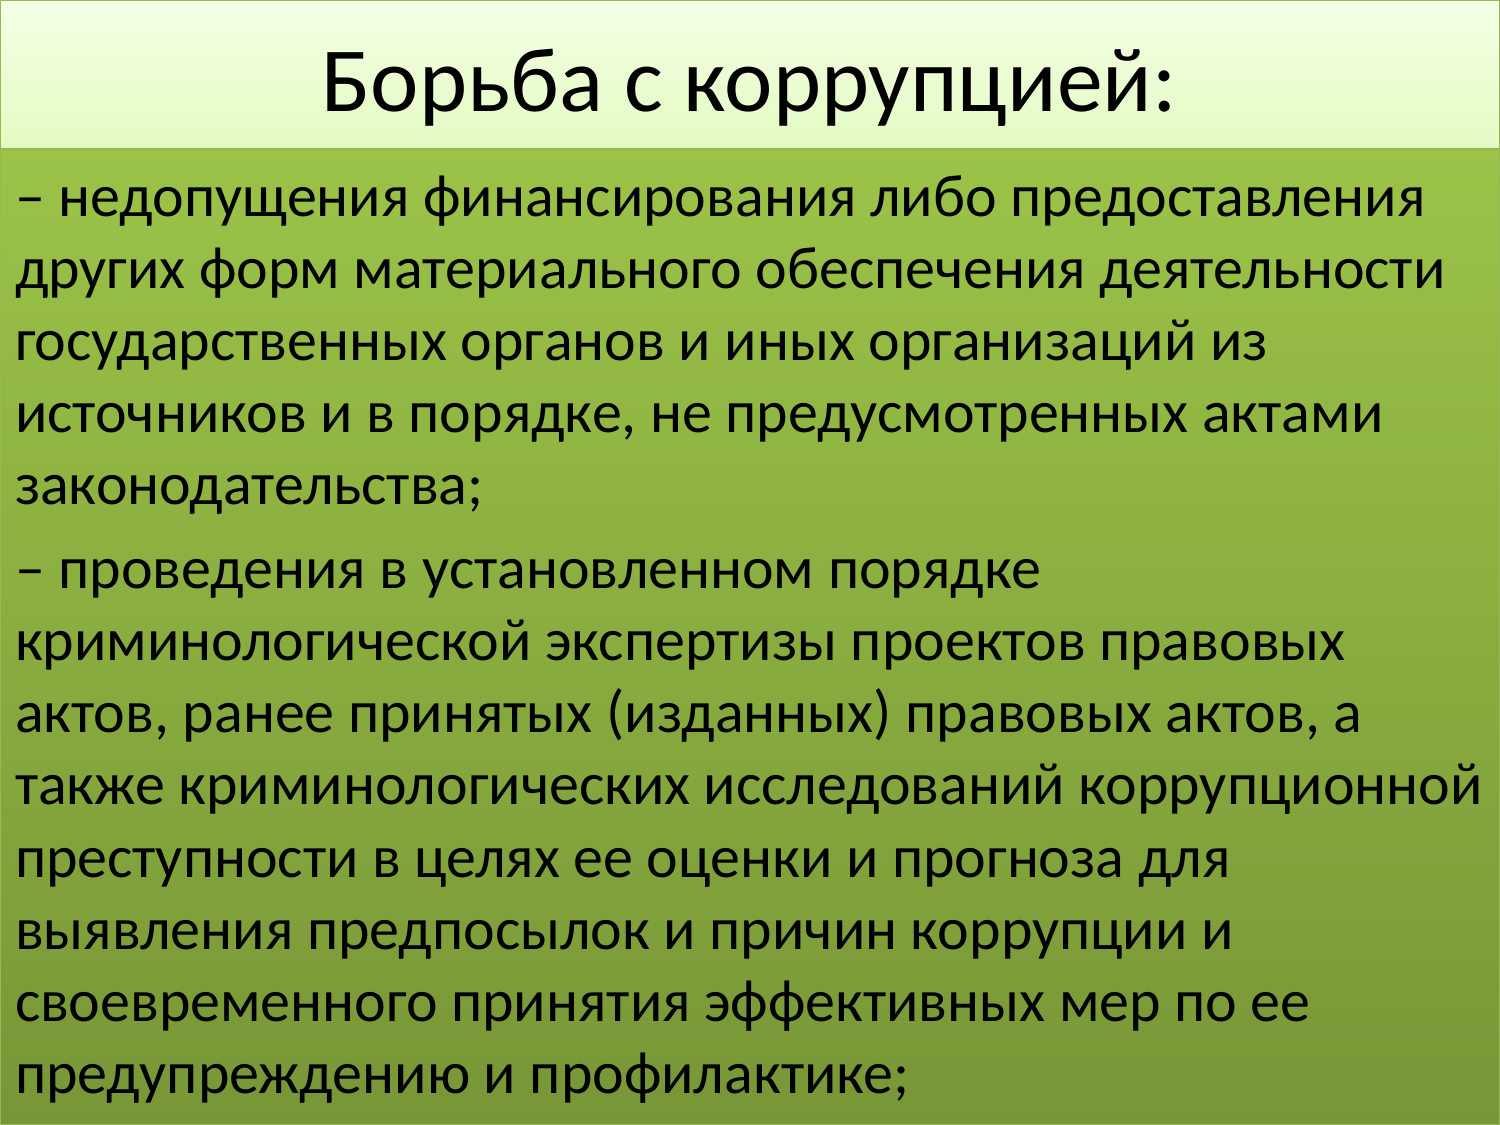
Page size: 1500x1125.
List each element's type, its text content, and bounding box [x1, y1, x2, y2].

subtitle – недопущения финансирования либо предоставления других форм материального обеспечения деятельности государственных органов и иных организаций из источников и в порядке, не предусмотренных актами законодательства; – проведения в установленном порядке криминологической экспертизы проектов правовых актов, ранее принятых (изданных) правовых актов, а также криминологических исследований коррупционной преступности в целях ее оценки и прогноза для выявления предпосылок и причин коррупции и своевременного принятия эффективных мер по ее предупреждению и профилактике; [0, 148, 1500, 1125]
title Борьба с коррупцией: [0, 0, 1500, 148]
